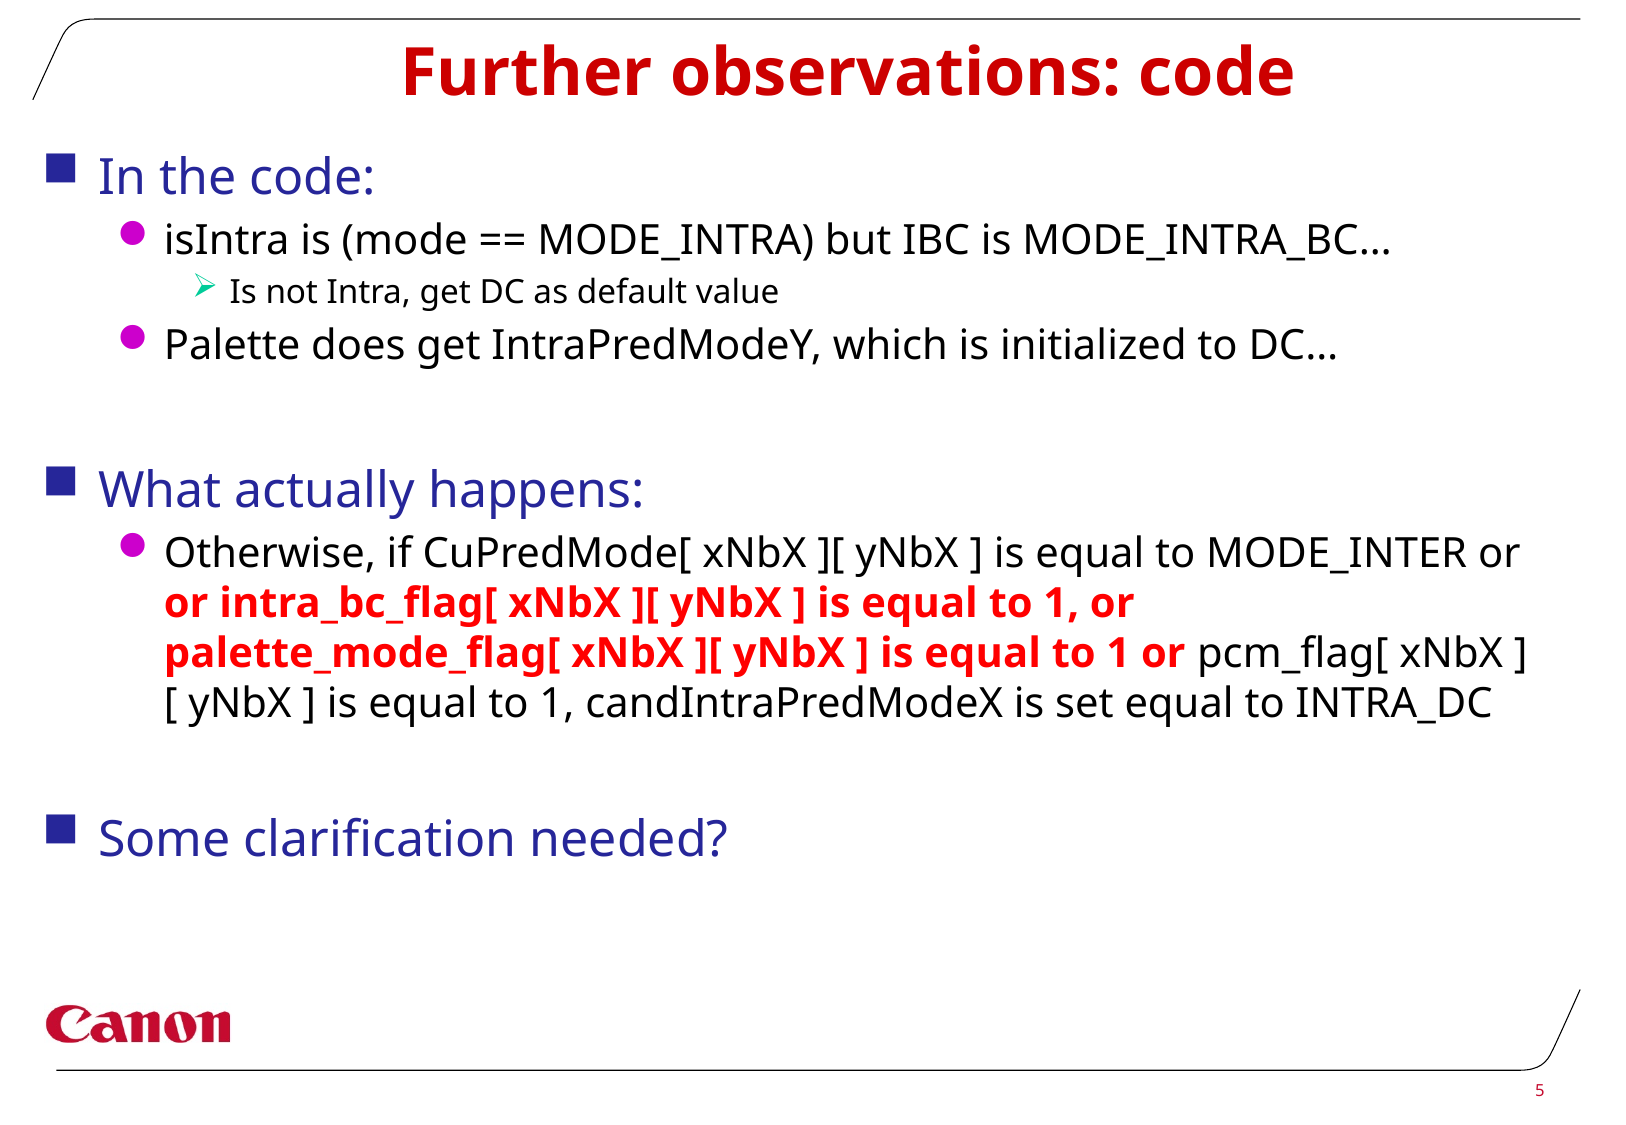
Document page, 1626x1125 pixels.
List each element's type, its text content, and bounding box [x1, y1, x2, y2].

list In the code: isIntra is (mode == MODE_INTRA) but IBC is MODE_INTRA_BC… Is not Intra, get DC as default value Palette does get IntraPredModeY, which is initialized to DC… What actually happens: Otherwise, if CuPredMode[ xNbX ][ yNbX ] is equal to MODE_INTER or or intra_bc_flag[ xNbX ][ yNbX ] is equal to 1, or palette_mode_flag[ xNbX ][ yNbX ] is equal to 1 or pcm_flag[ xNbX ][ yNbX ] is equal to 1, candIntraPredModeX is set equal to INTRA_DC Some clarification needed? [27, 137, 1585, 1004]
slide_number 5 [1414, 1063, 1545, 1103]
title Further observations: code [151, 19, 1546, 119]
picture [44, 1004, 232, 1043]
